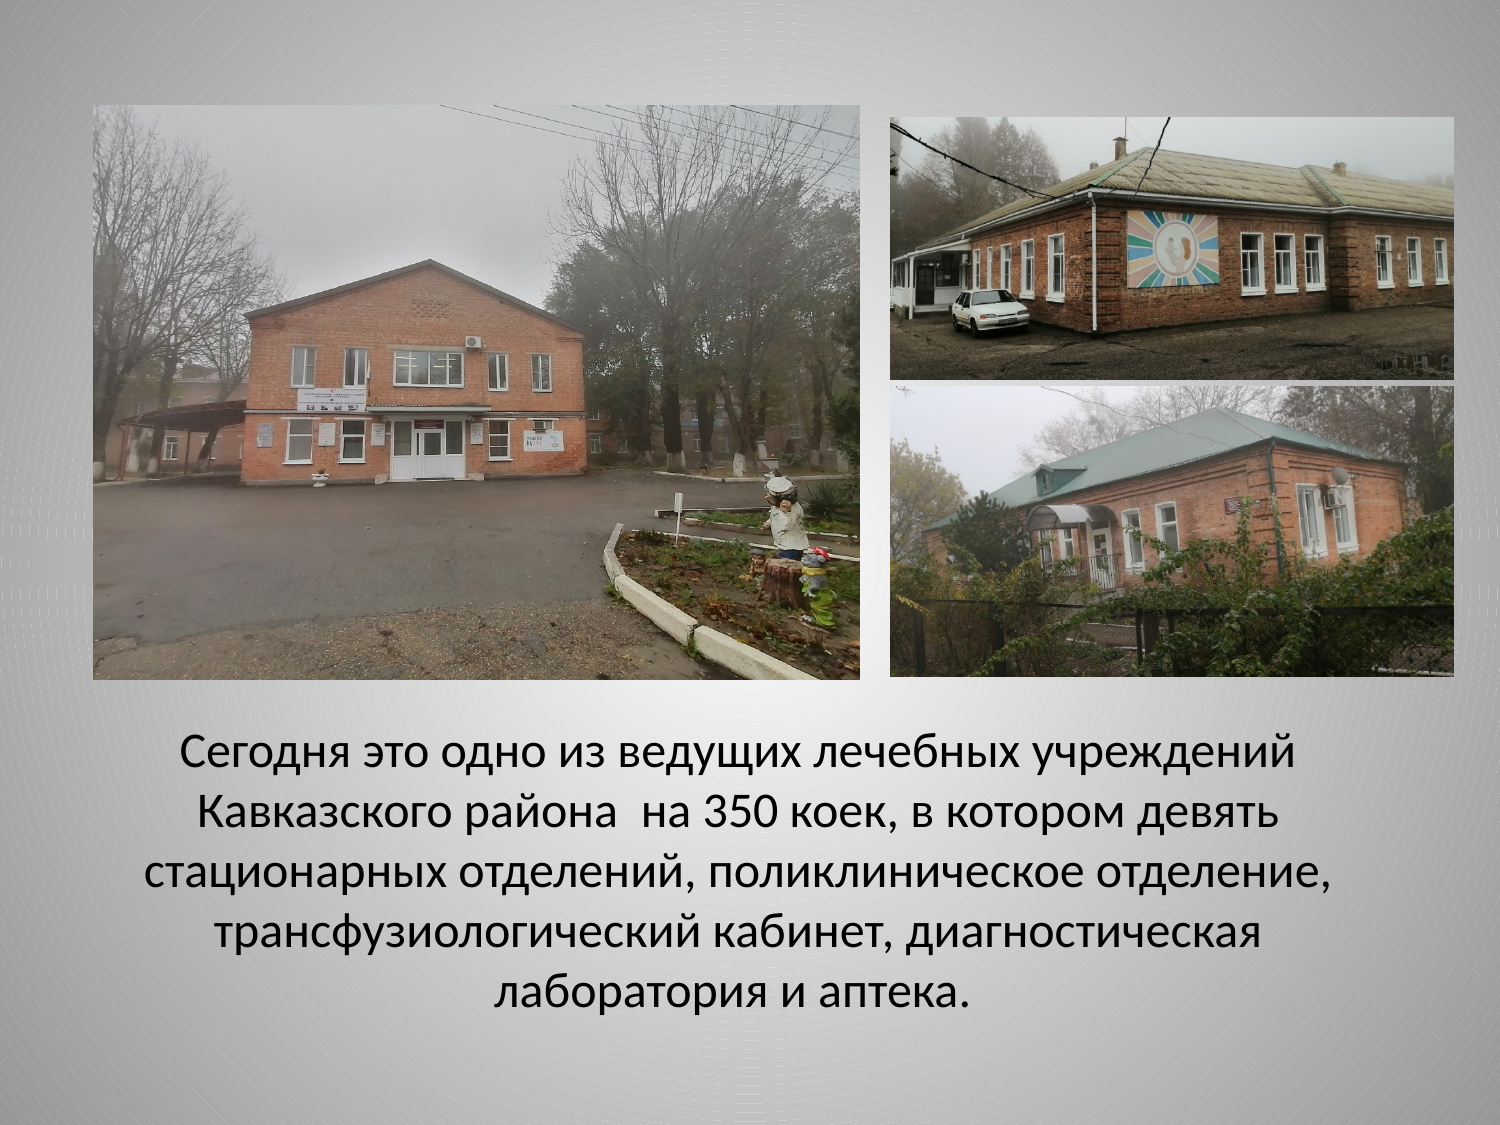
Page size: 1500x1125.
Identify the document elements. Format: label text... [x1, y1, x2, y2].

text_box Сегодня это одно из ведущих лечебных учреждений Кавказского района на 350 коек, в котором девять стационарных отделений, поликлиническое отделение, трансфузиологический кабинет, диагностическая лаборатория и аптека. [82, 703, 1395, 1032]
picture [890, 116, 1454, 380]
picture [890, 386, 1454, 677]
picture [93, 105, 860, 680]
